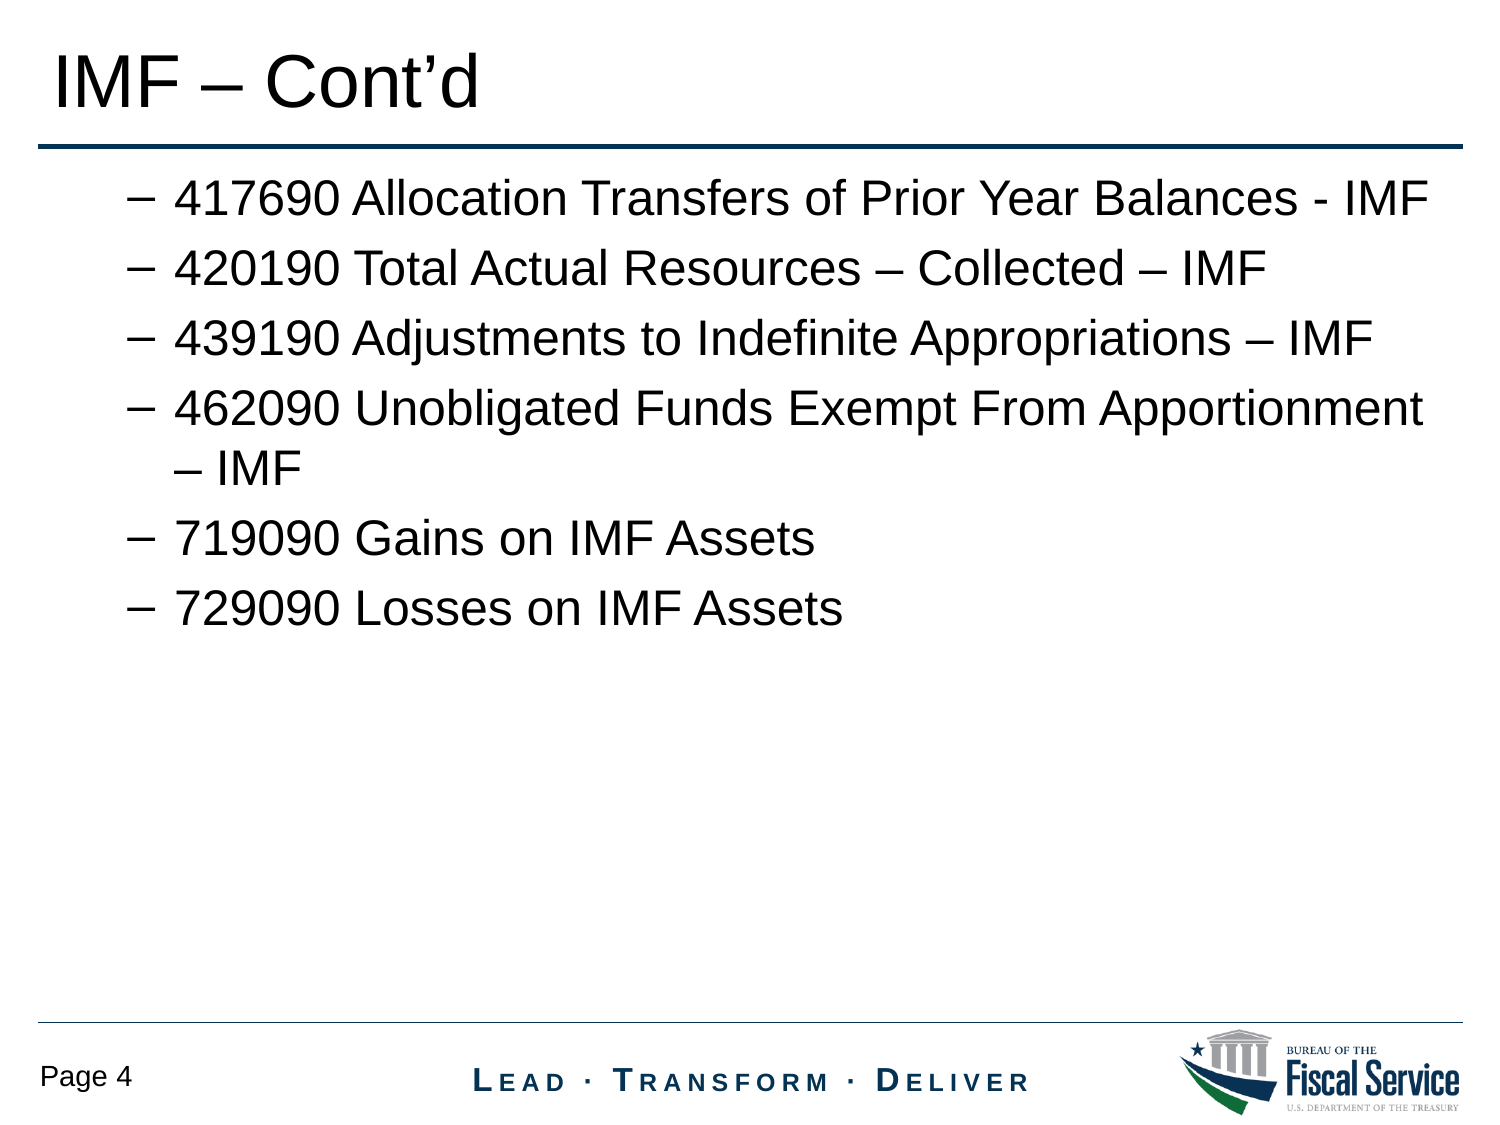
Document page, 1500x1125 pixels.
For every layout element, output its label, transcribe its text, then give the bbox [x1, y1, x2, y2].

picture [1175, 1026, 1463, 1118]
list 417690 Allocation Transfers of Prior Year Balances - IMF 420190 Total Actual Resources – Collected – IMF 439190 Adjustments to Indefinite Appropriations – IMF 462090 Unobligated Funds Exempt From Apportionment – IMF 719090 Gains on IMF Assets 729090 Losses on IMF Assets [37, 158, 1463, 1013]
list IMF – Cont’d [37, 24, 1463, 138]
